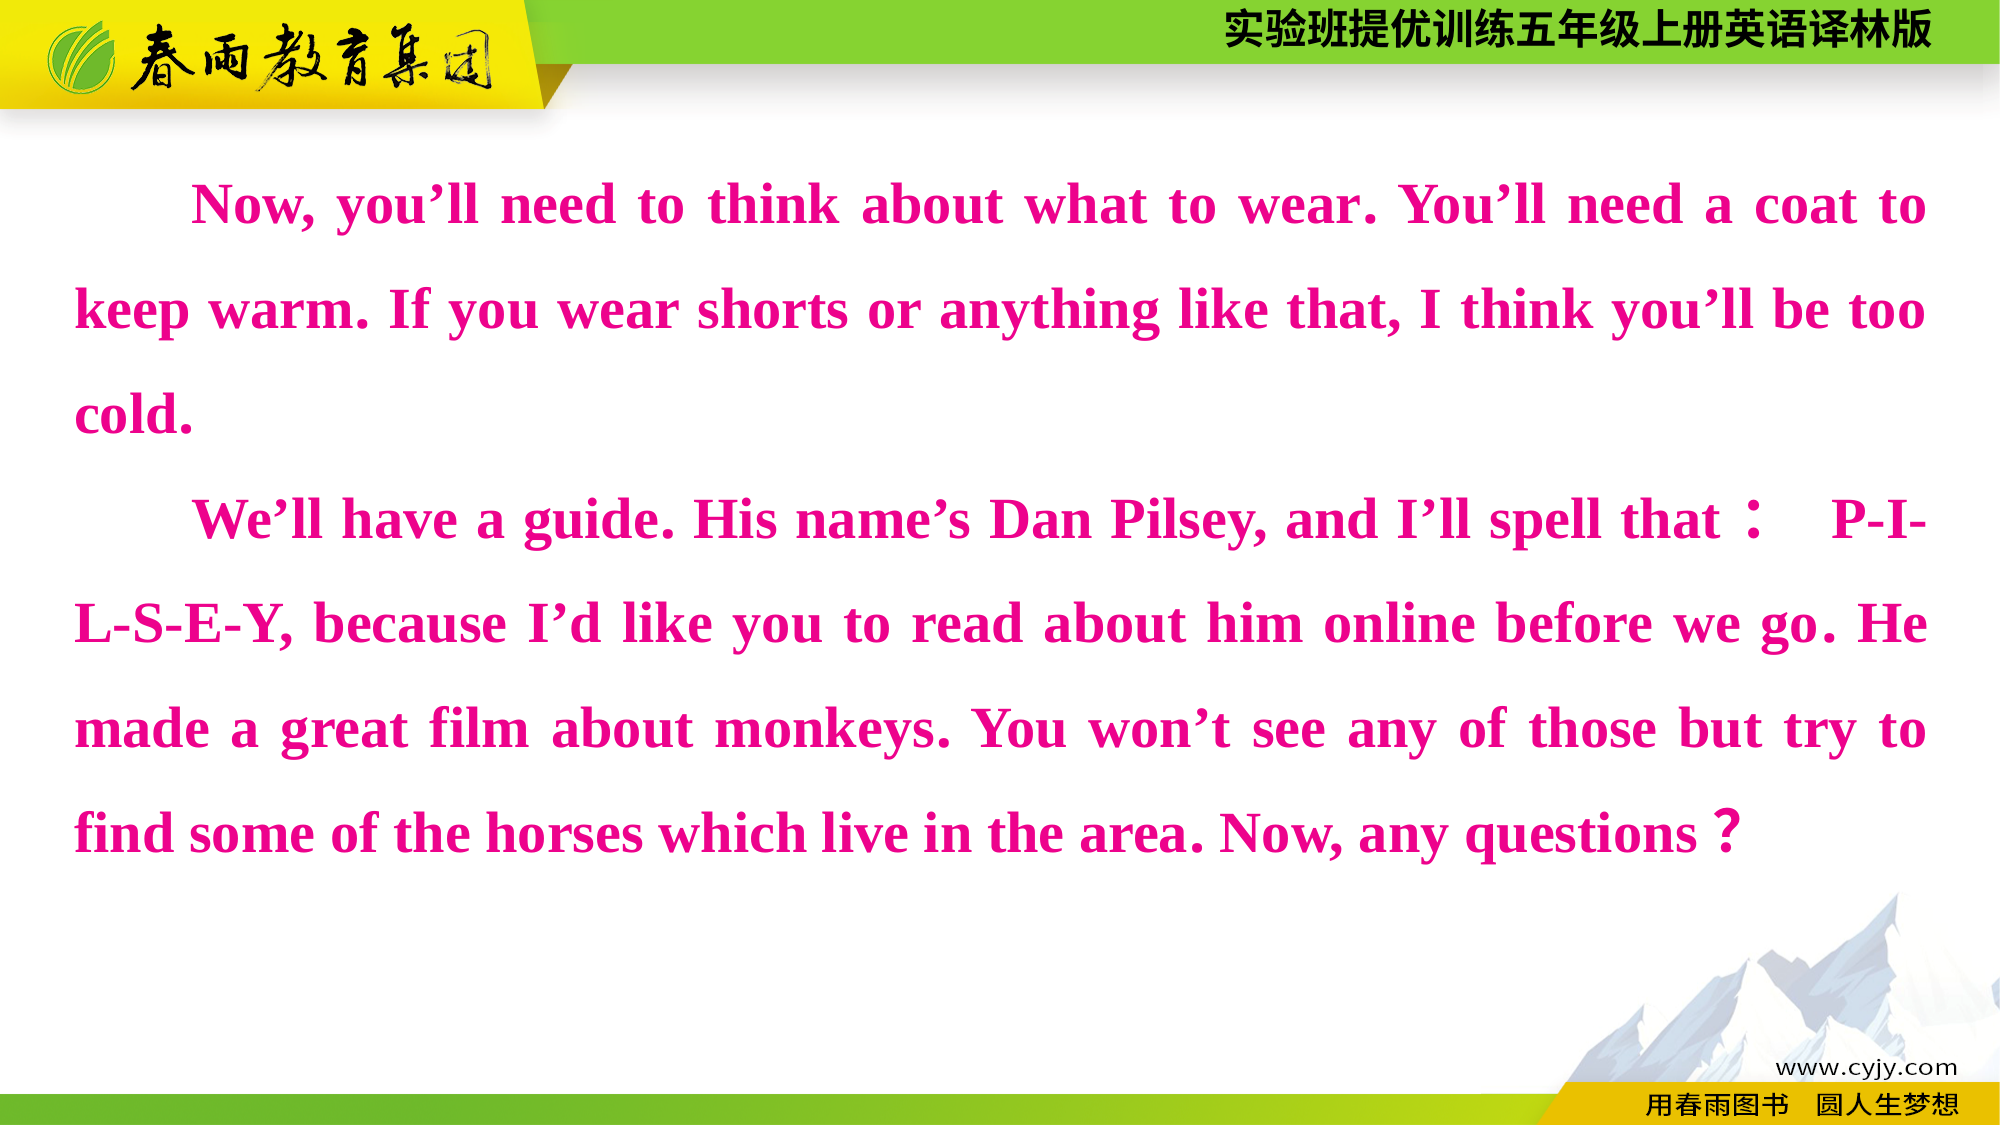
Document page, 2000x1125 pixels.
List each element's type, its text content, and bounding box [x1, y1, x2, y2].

picture [0, 0, 2000, 1125]
list Now, you’ll need to think about what to wear. You’ll need a coat to keep warm. If you wear shorts or anything like that, I think you’ll be too cold. We’ll have a guide. His name’s Dan Pilsey, and I’ll spell that： P-I-L-S-E-Y, because I’d like you to read about him online before we go. He made a great film about monkeys. You won’t see any of those but try to find some of the horses which live in the area. Now, any questions？ [59, 122, 1944, 880]
